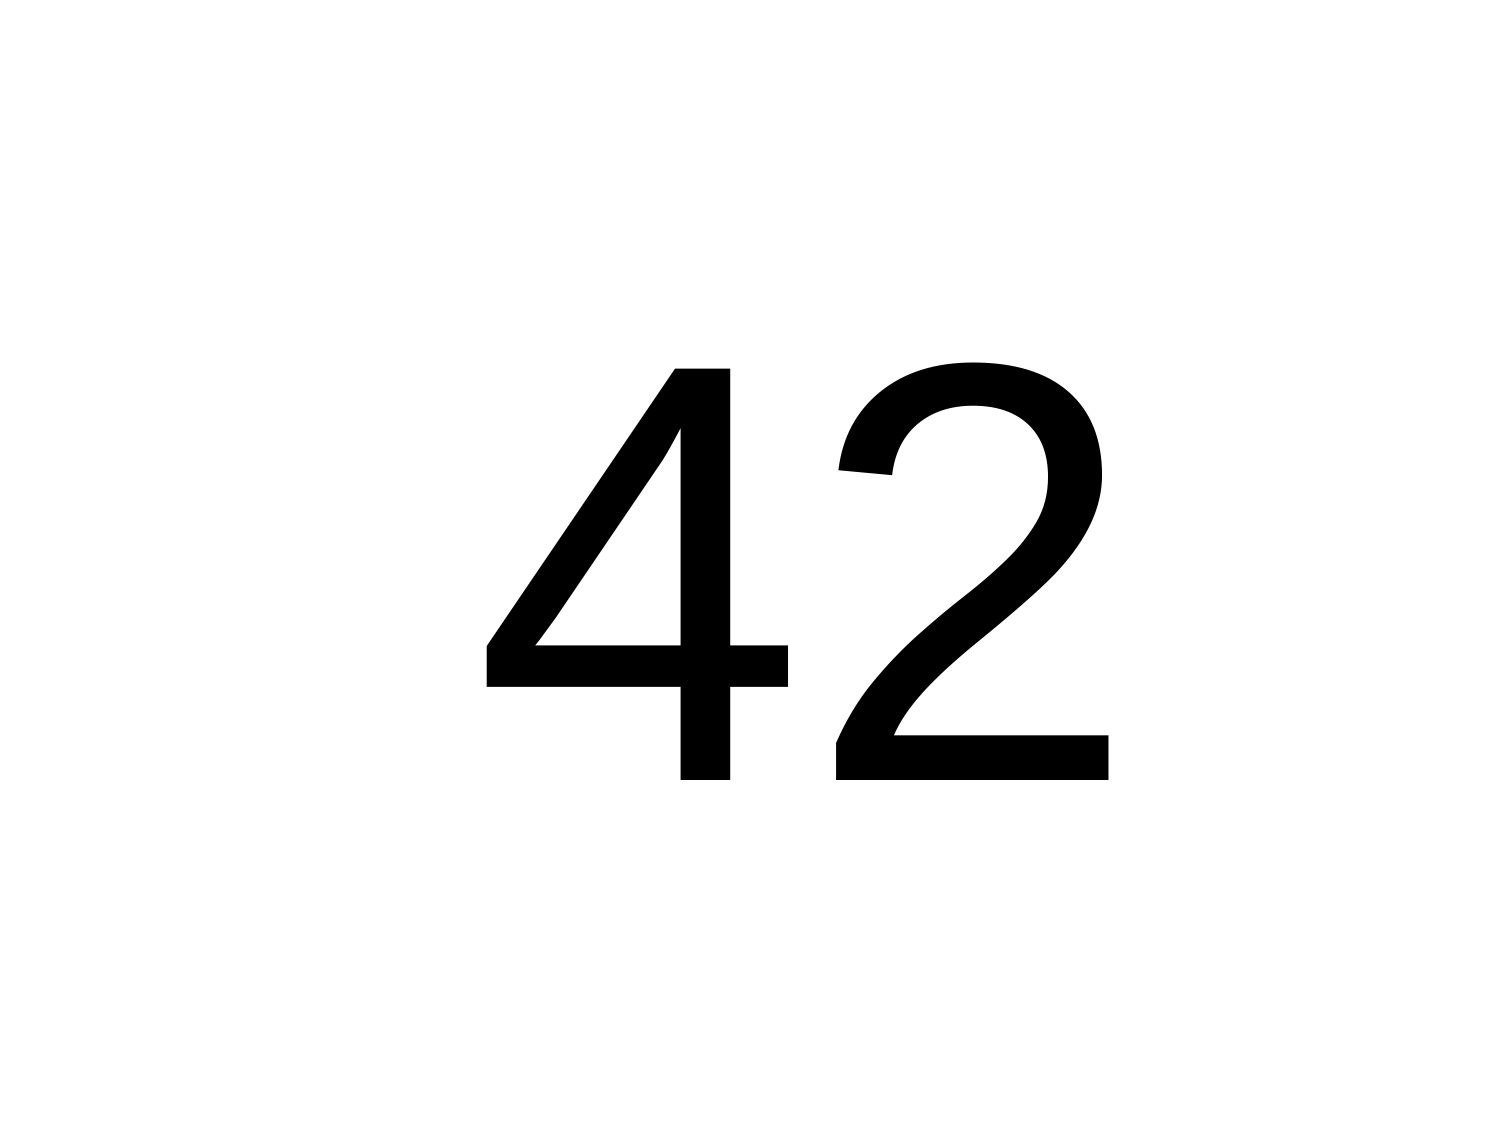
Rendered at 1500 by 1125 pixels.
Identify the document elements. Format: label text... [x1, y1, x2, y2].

text_box 42 [225, 174, 1388, 908]
